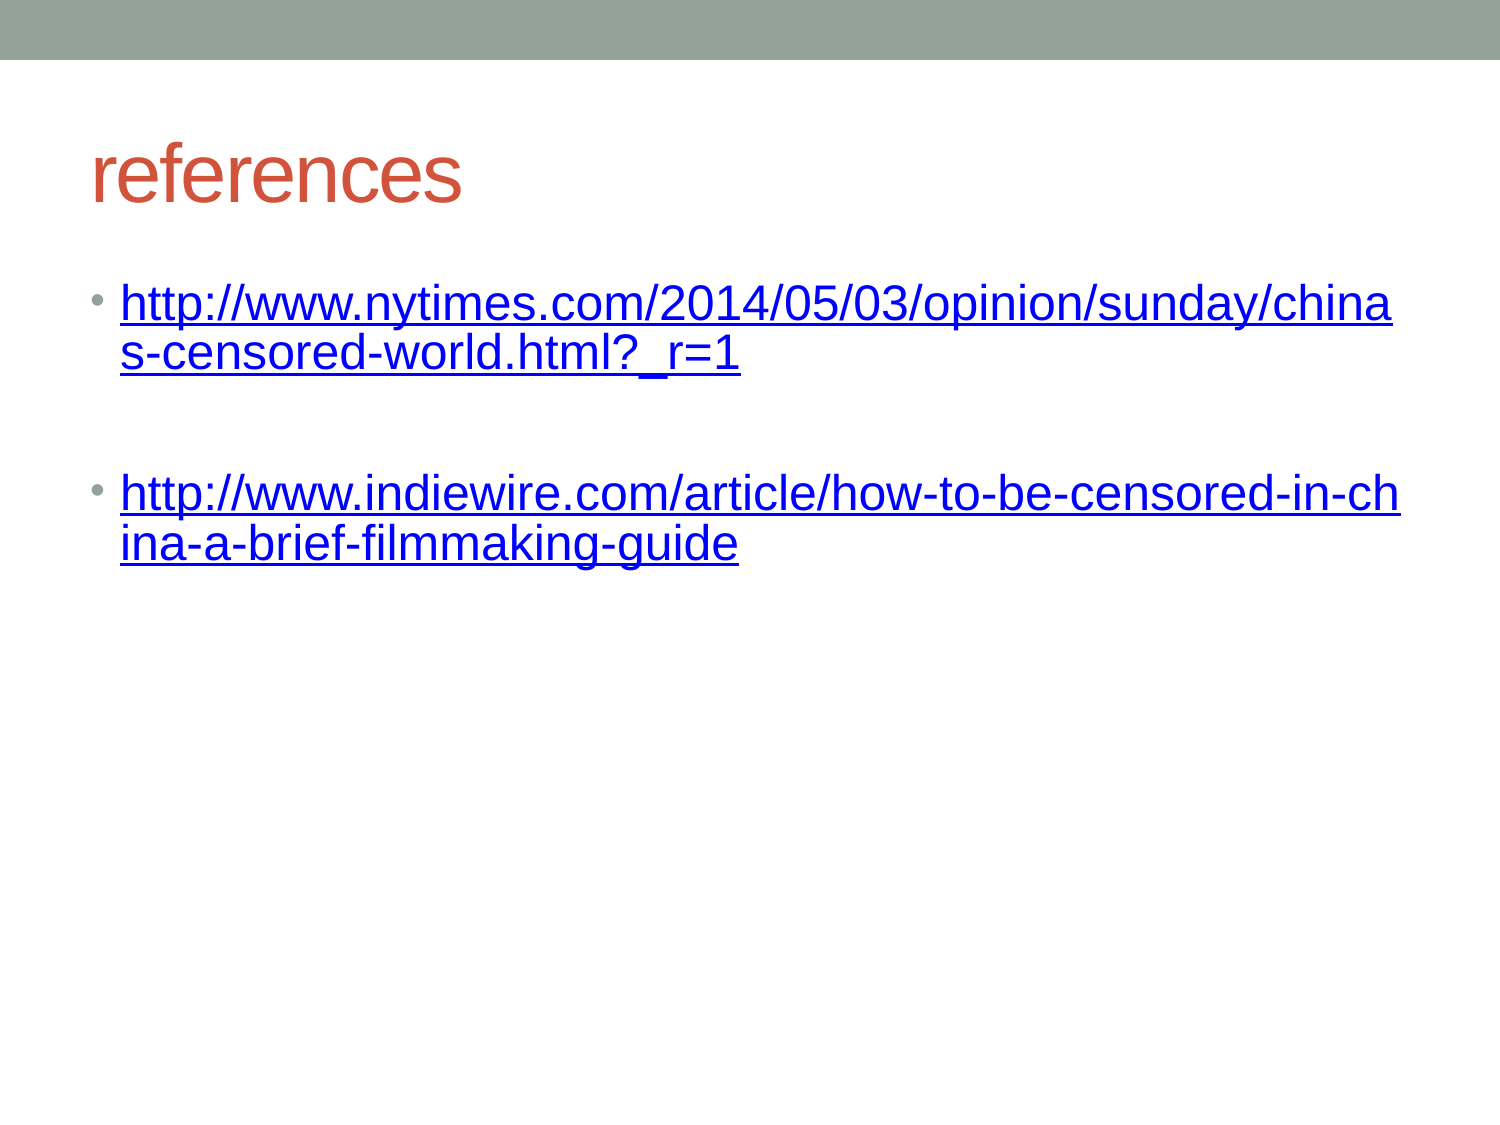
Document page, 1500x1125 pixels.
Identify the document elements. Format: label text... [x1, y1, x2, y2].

list http://www.nytimes.com/2014/05/03/opinion/sunday/chinas-censored-world.html?_r=1 http://www.indiewire.com/article/how-to-be-censored-in-china-a-brief-filmmaking-guide [75, 262, 1425, 1063]
title references [75, 87, 1425, 250]
